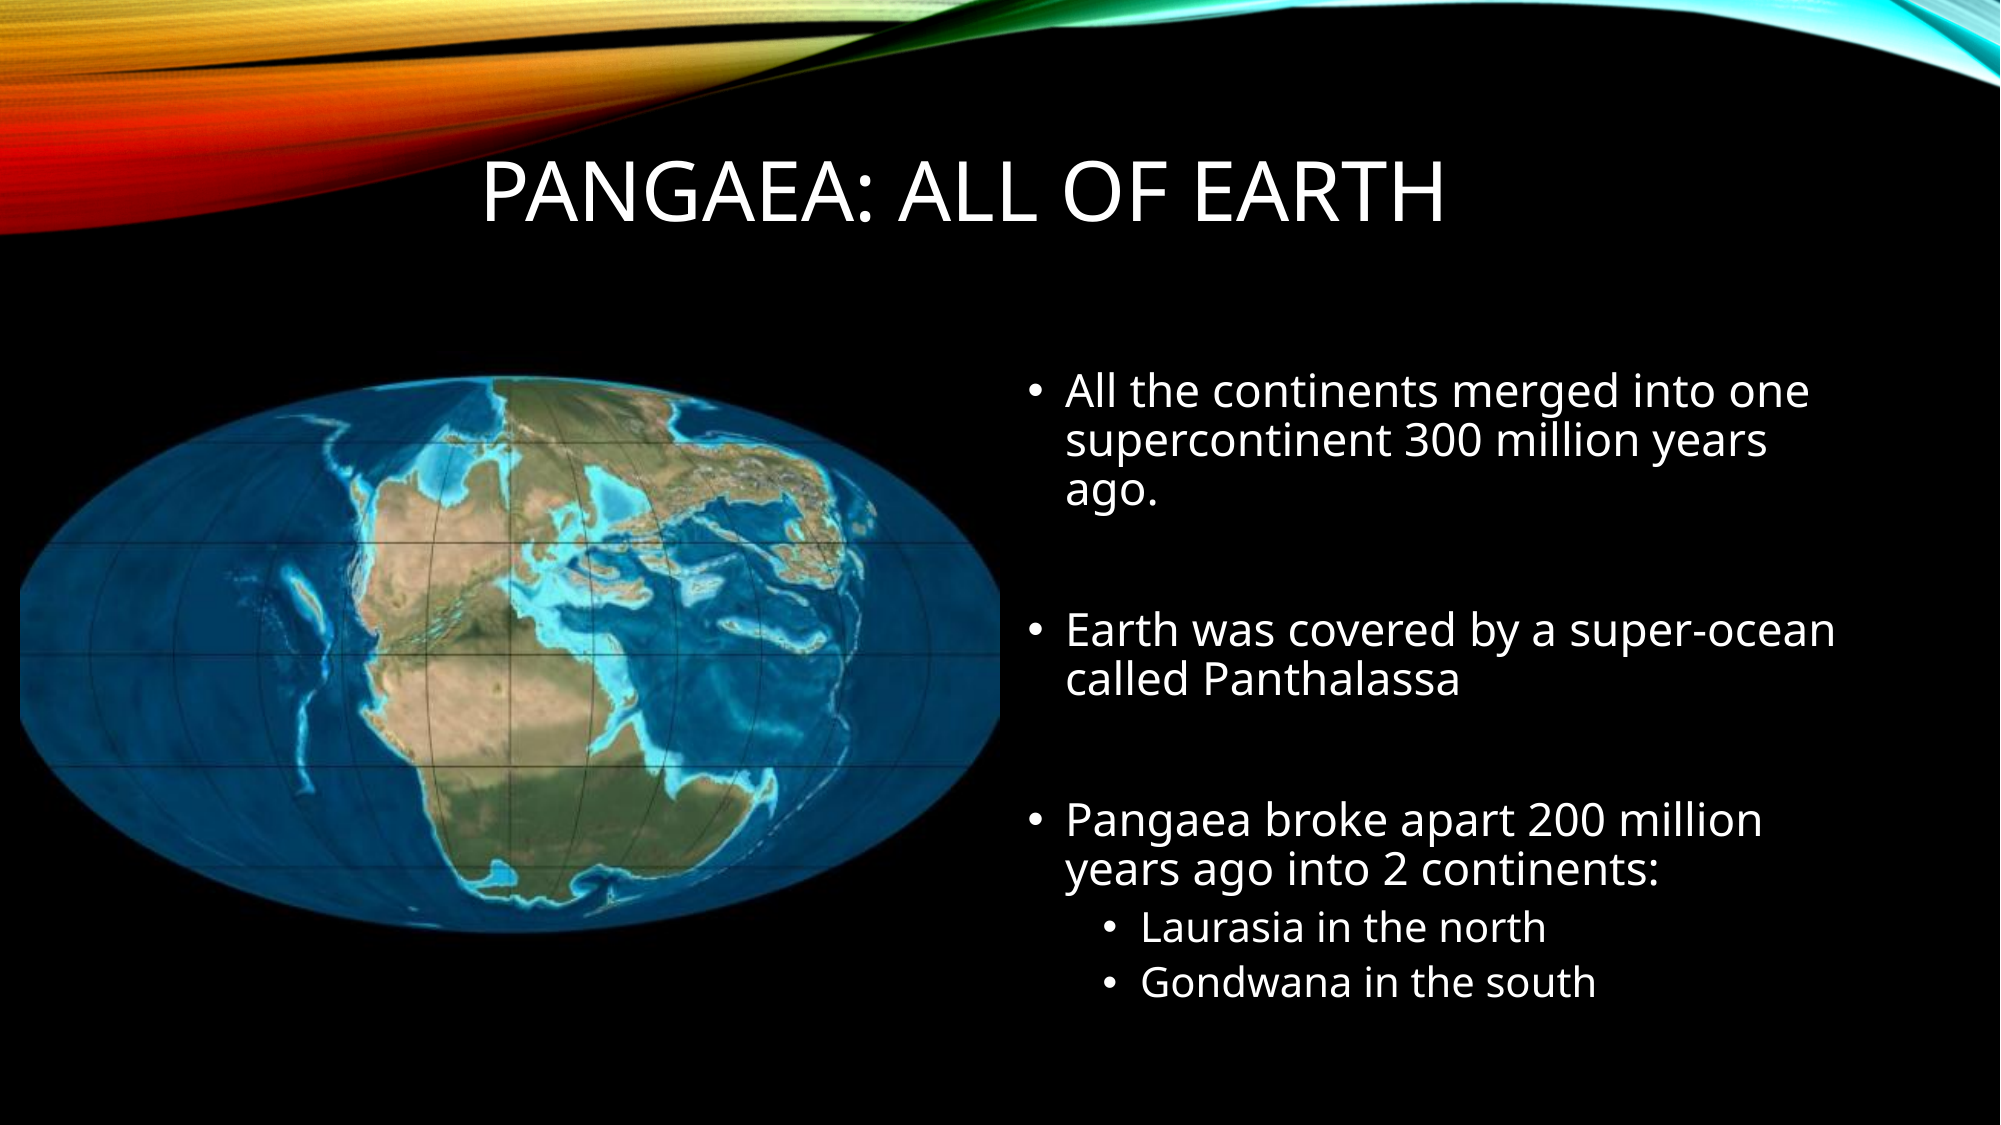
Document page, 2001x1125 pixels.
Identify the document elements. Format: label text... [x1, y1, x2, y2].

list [19, 351, 1001, 961]
list All the continents merged into one supercontinent 300 million years ago. Earth was covered by a super-ocean called Panthalassa Pangaea broke apart 200 million years ago into 2 continents: Laurasia in the north Gondwana in the south [1012, 360, 1888, 1021]
picture [0, 0, 2000, 237]
title Pangaea: All of Earth [258, 88, 1672, 301]
